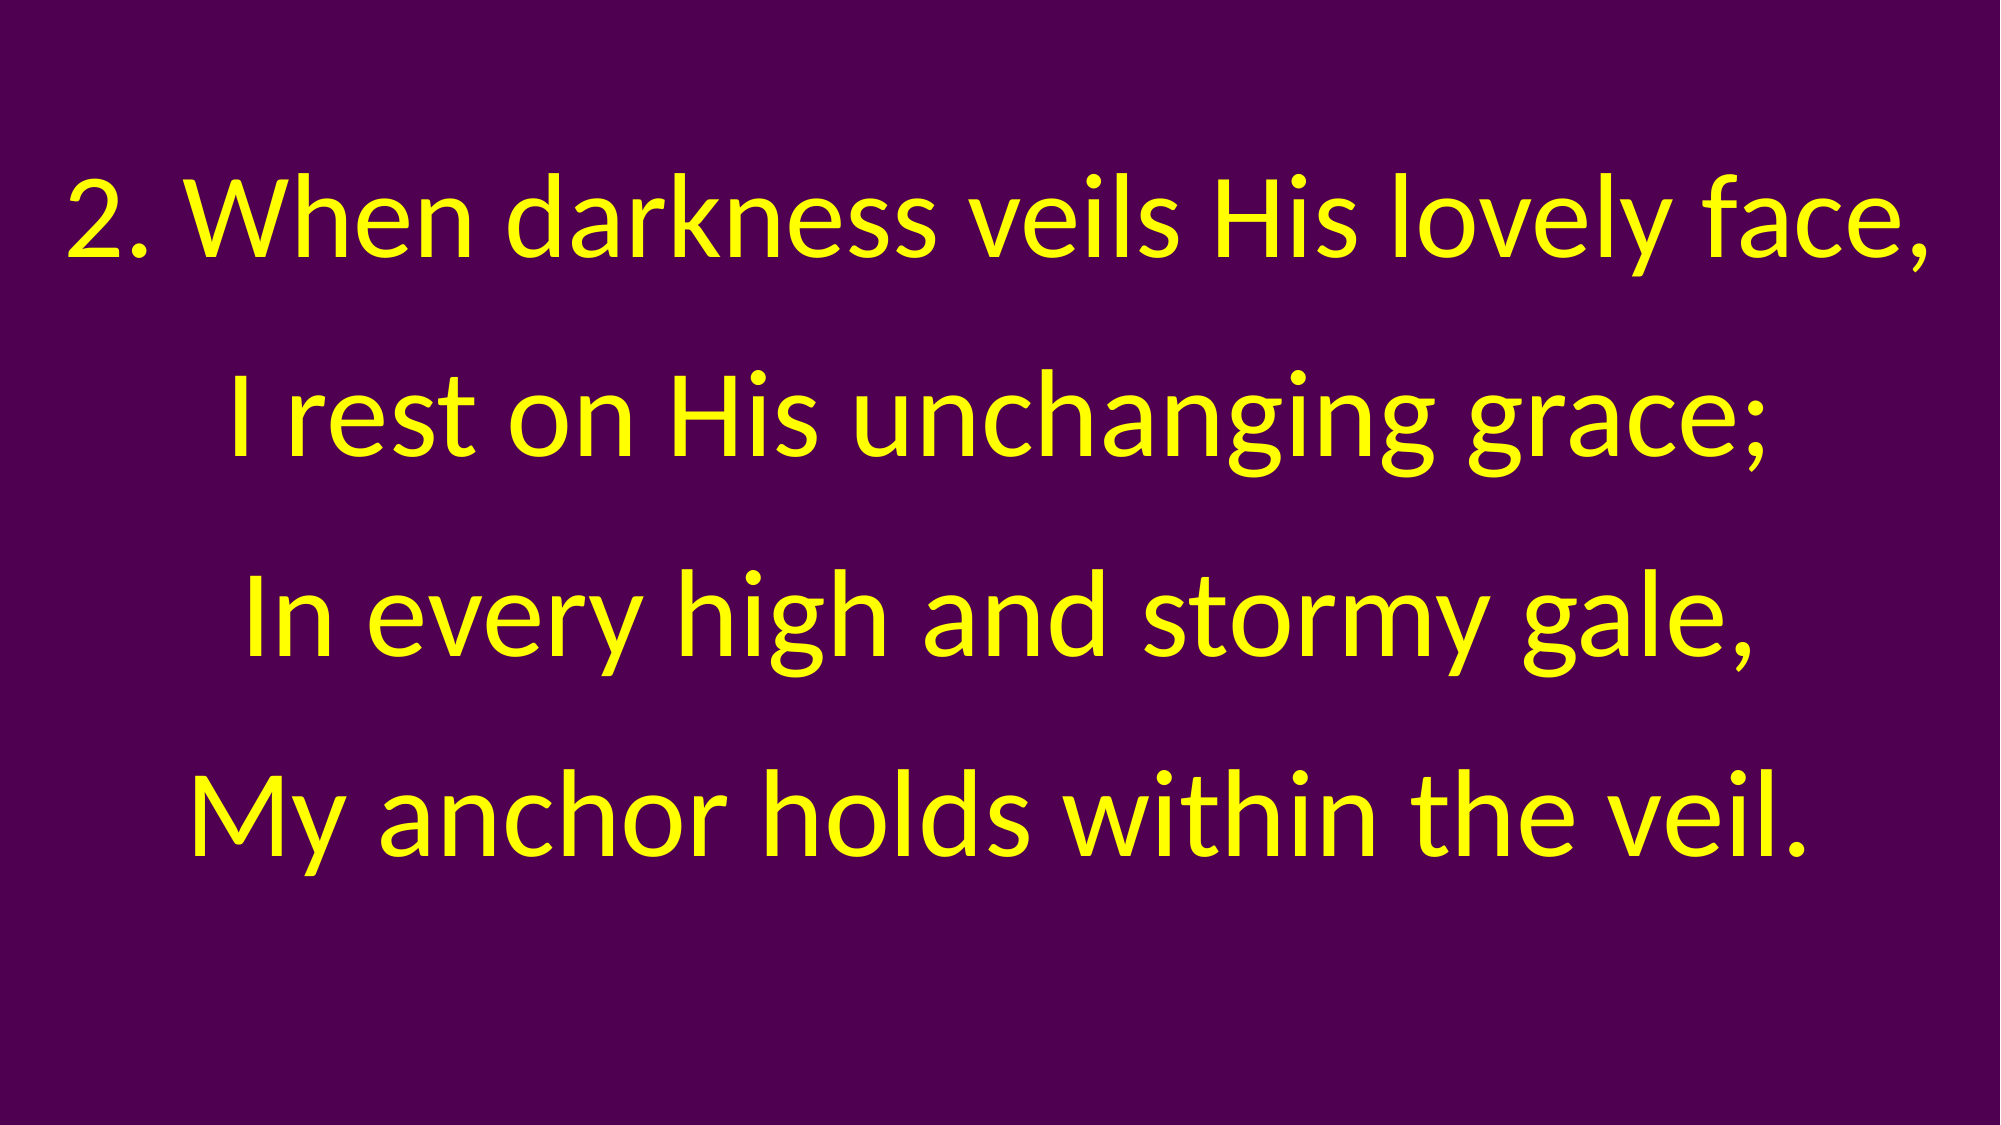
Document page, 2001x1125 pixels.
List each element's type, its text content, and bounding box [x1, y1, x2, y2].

text_box 2. When darkness veils His lovely face, I rest on His unchanging grace; In every high and stormy gale, My anchor holds within the veil. [0, 129, 2000, 889]
